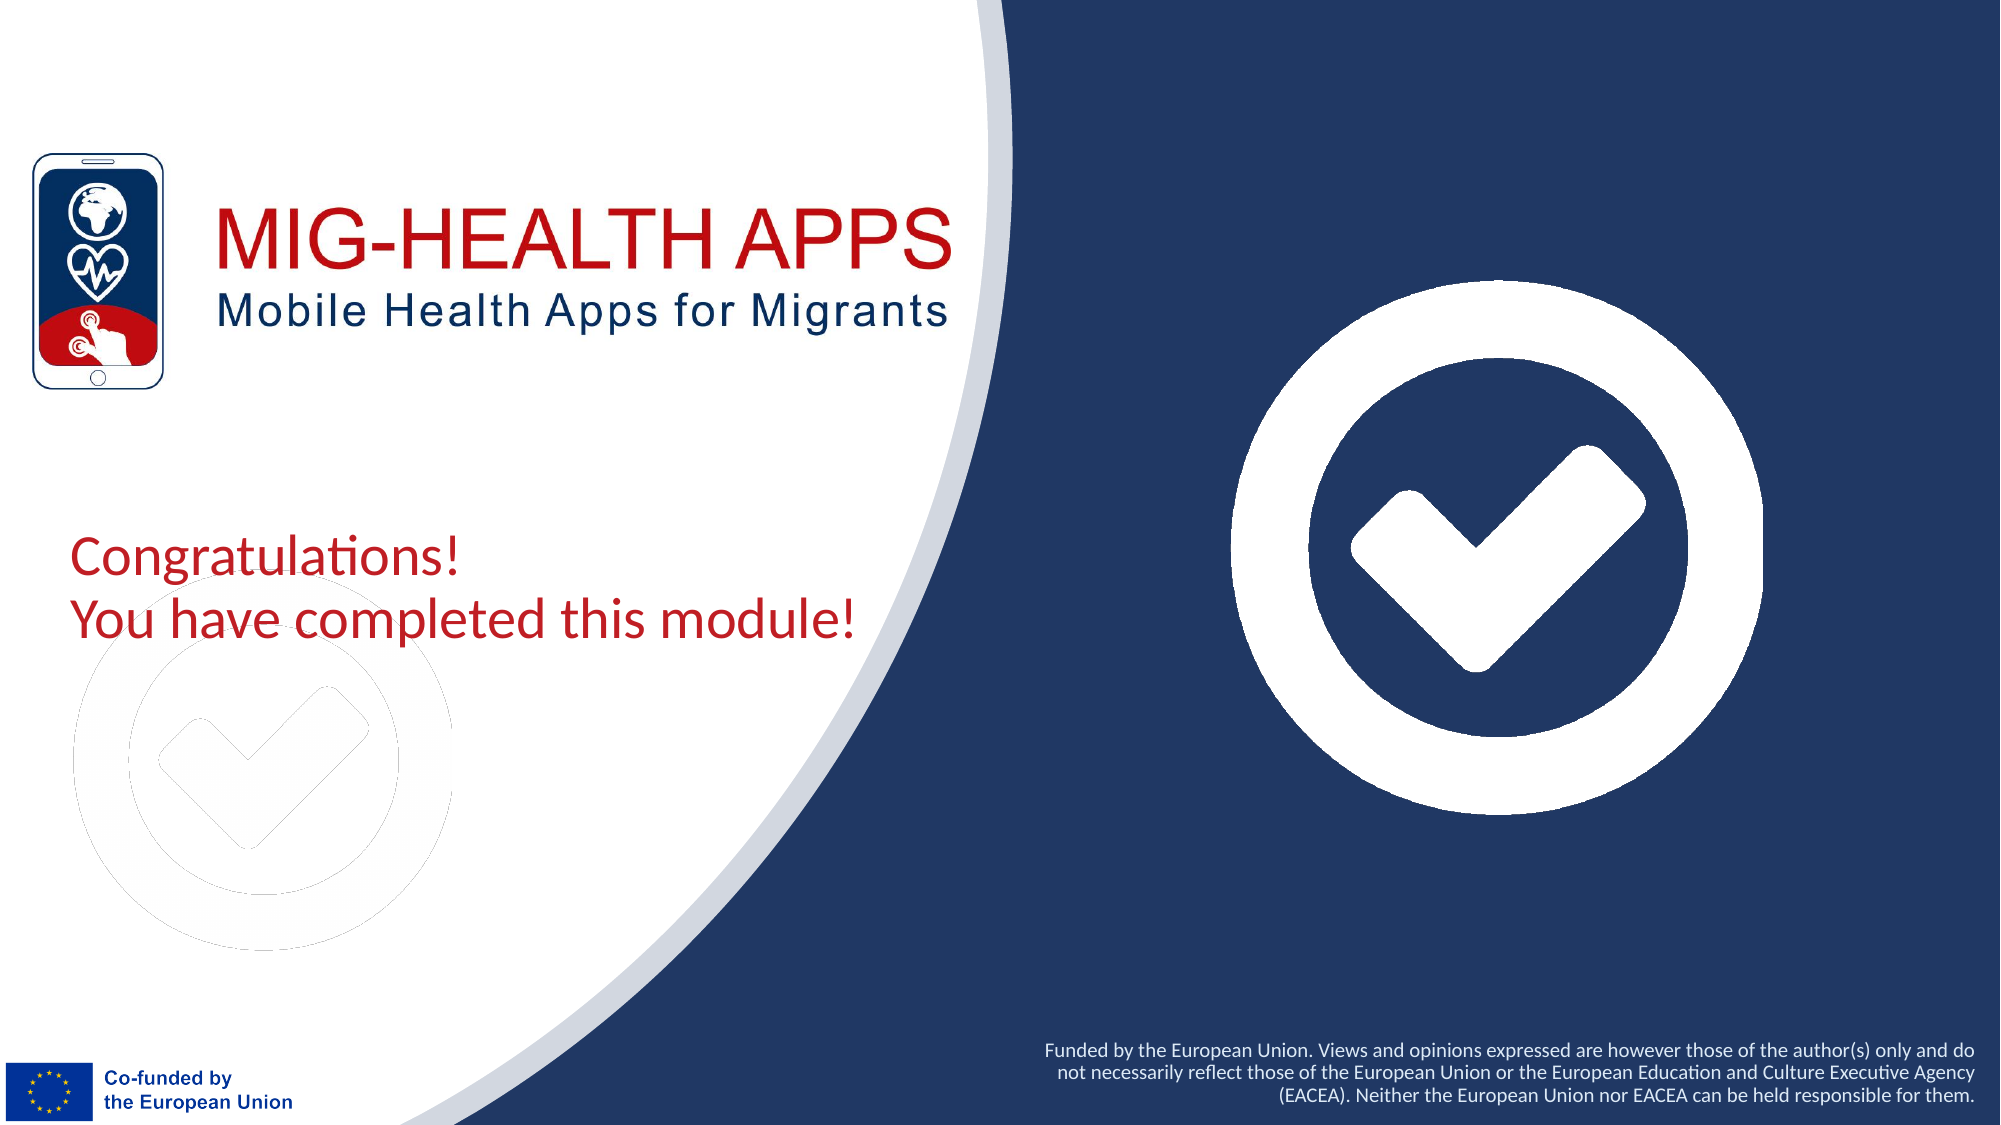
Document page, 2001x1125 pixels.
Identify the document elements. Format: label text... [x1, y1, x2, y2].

picture [70, 569, 452, 951]
picture [32, 152, 952, 390]
text_box [882, 0, 1013, 683]
text_box [0, 0, 989, 1125]
text_box [402, 697, 874, 1125]
text_box Congratulations! You have completed this module! [55, 479, 882, 697]
picture [1, 1058, 304, 1125]
text_box Funded by the European Union. Views and opinions expressed are however those of the author(s) only and do not necessarily reflect those of the European Union or the European Education and Culture Executive Agency (EACEA). Neither the European Union nor EACEA can be held responsible for them. [997, 1021, 1991, 1125]
picture [1226, 279, 1763, 816]
